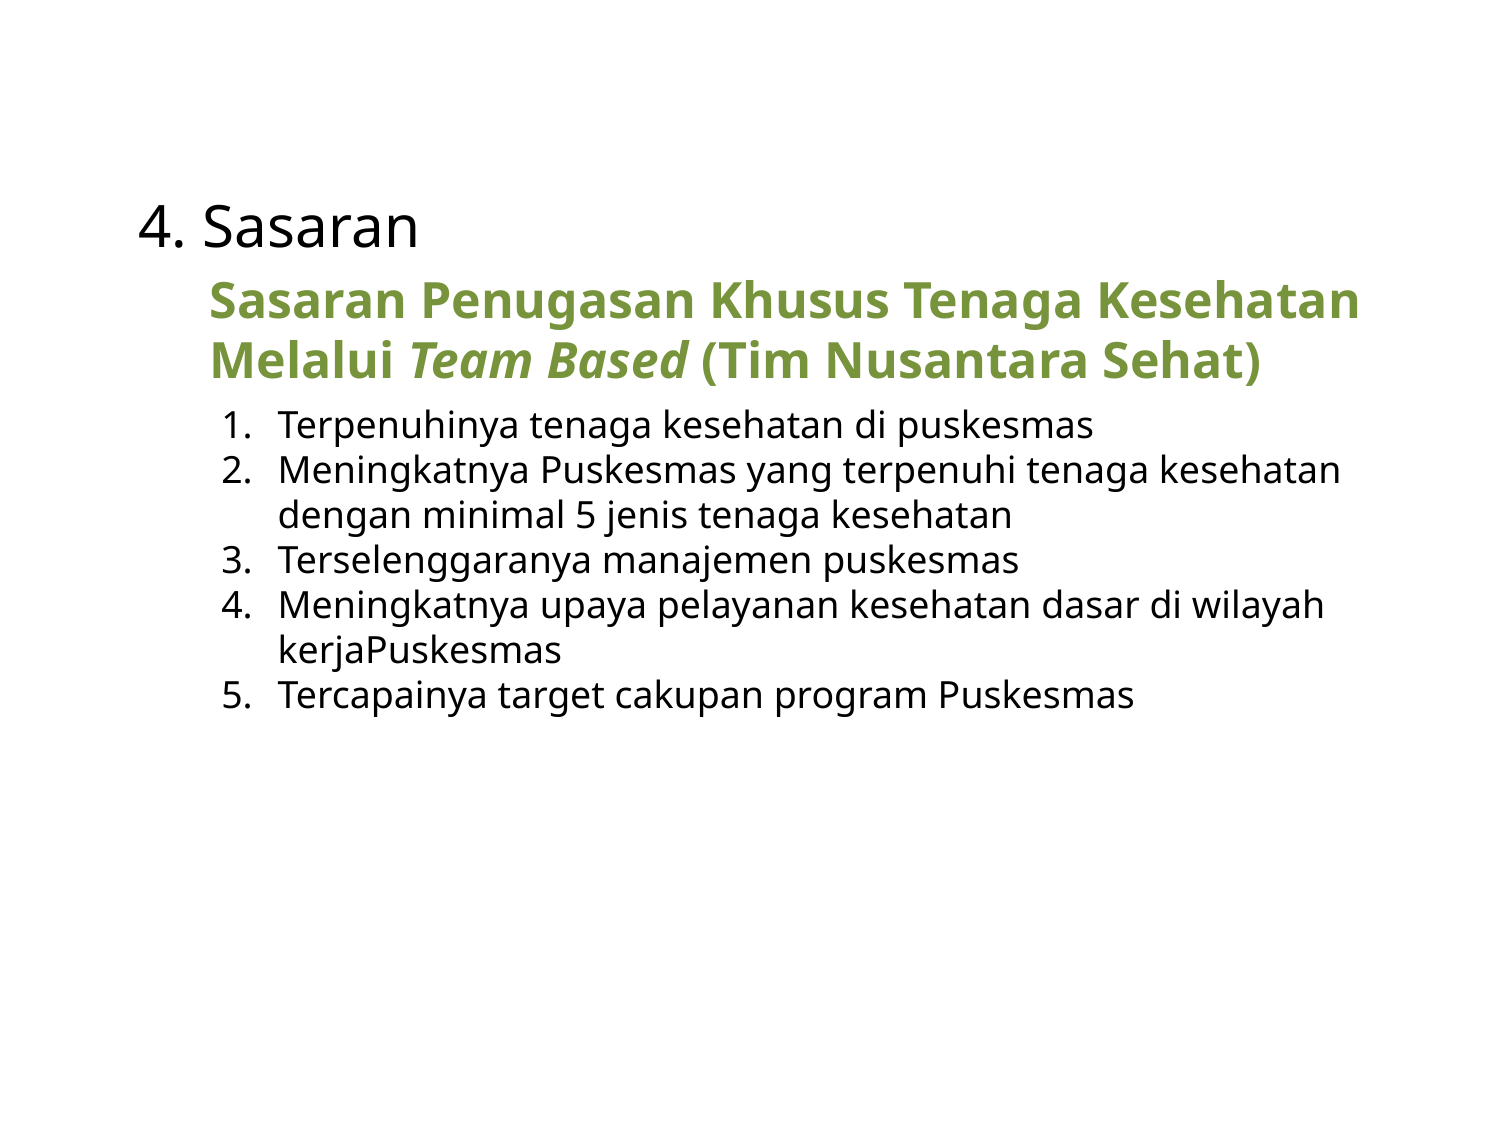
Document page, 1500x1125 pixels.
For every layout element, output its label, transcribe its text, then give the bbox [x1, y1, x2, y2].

text_box Terpenuhinya tenaga kesehatan di puskesmas Meningkatnya Puskesmas yang terpenuhi tenaga kesehatan dengan minimal 5 jenis tenaga kesehatan Terselenggaranya manajemen puskesmas Meningkatnya upaya pelayanan kesehatan dasar di wilayah kerjaPuskesmas Tercapainya target cakupan program Puskesmas [206, 349, 1388, 724]
text_box 4. Sasaran [123, 181, 892, 267]
text_box Sasaran Penugasan Khusus Tenaga Kesehatan Melalui Team Based (Tim Nusantara Sehat) [194, 260, 1400, 396]
